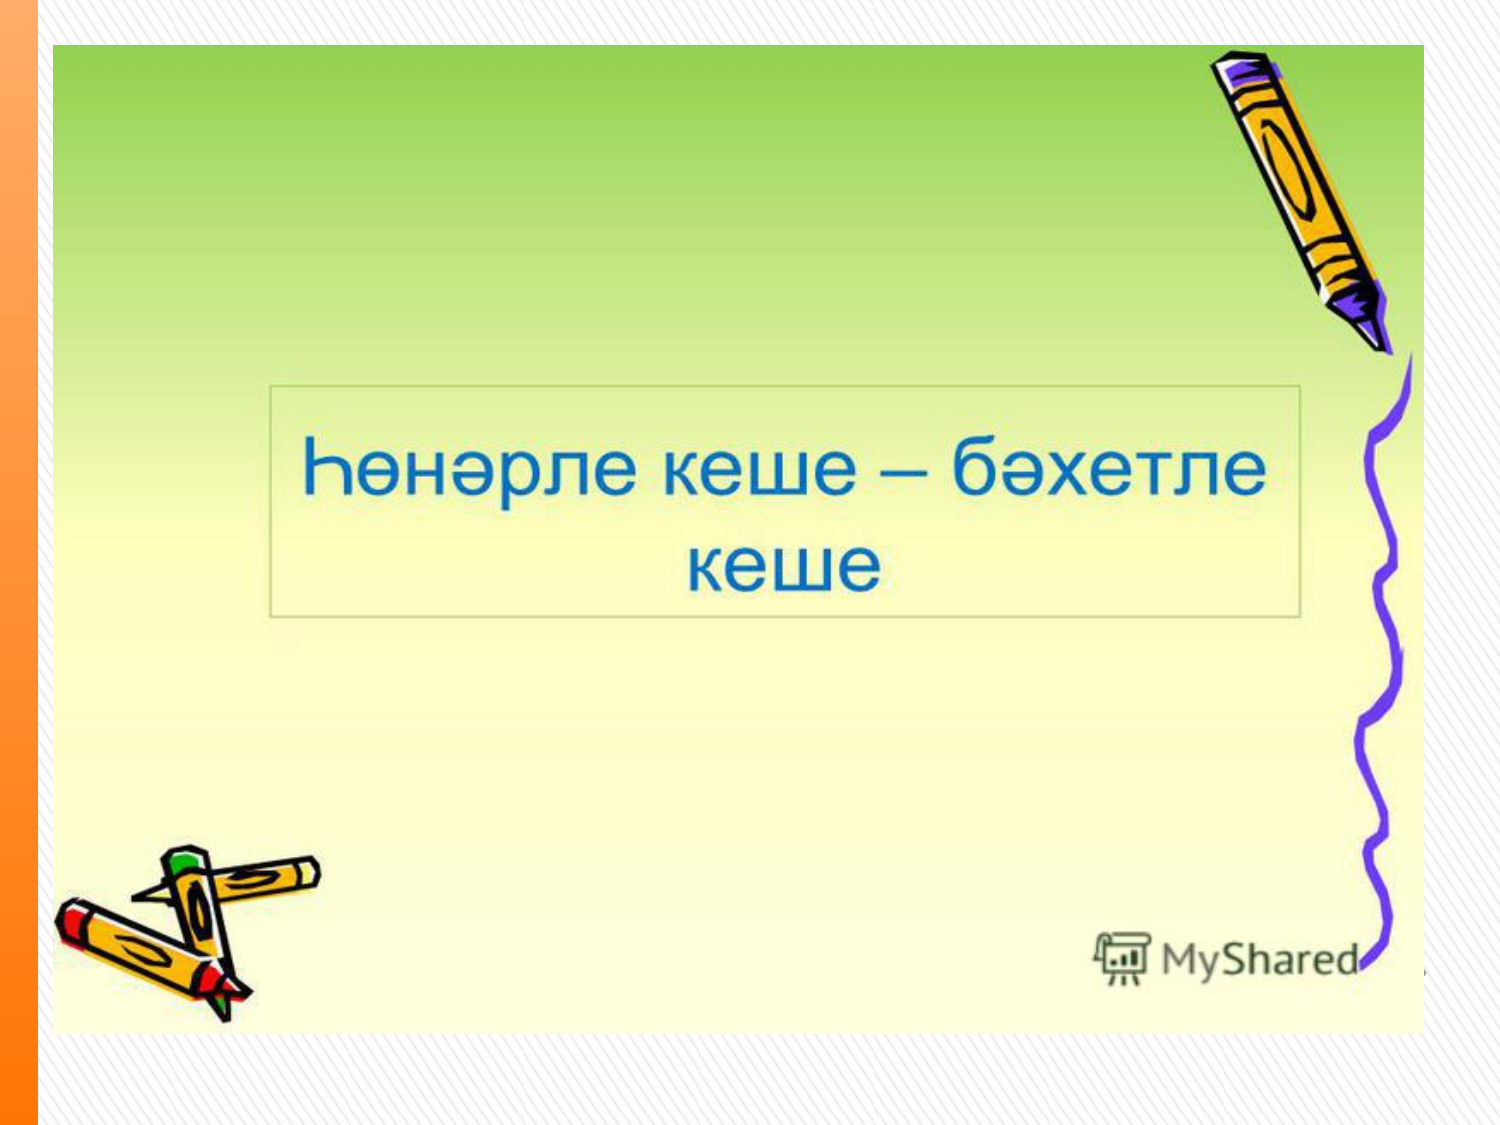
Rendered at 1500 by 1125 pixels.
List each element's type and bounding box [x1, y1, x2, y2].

picture [52, 44, 1424, 1034]
